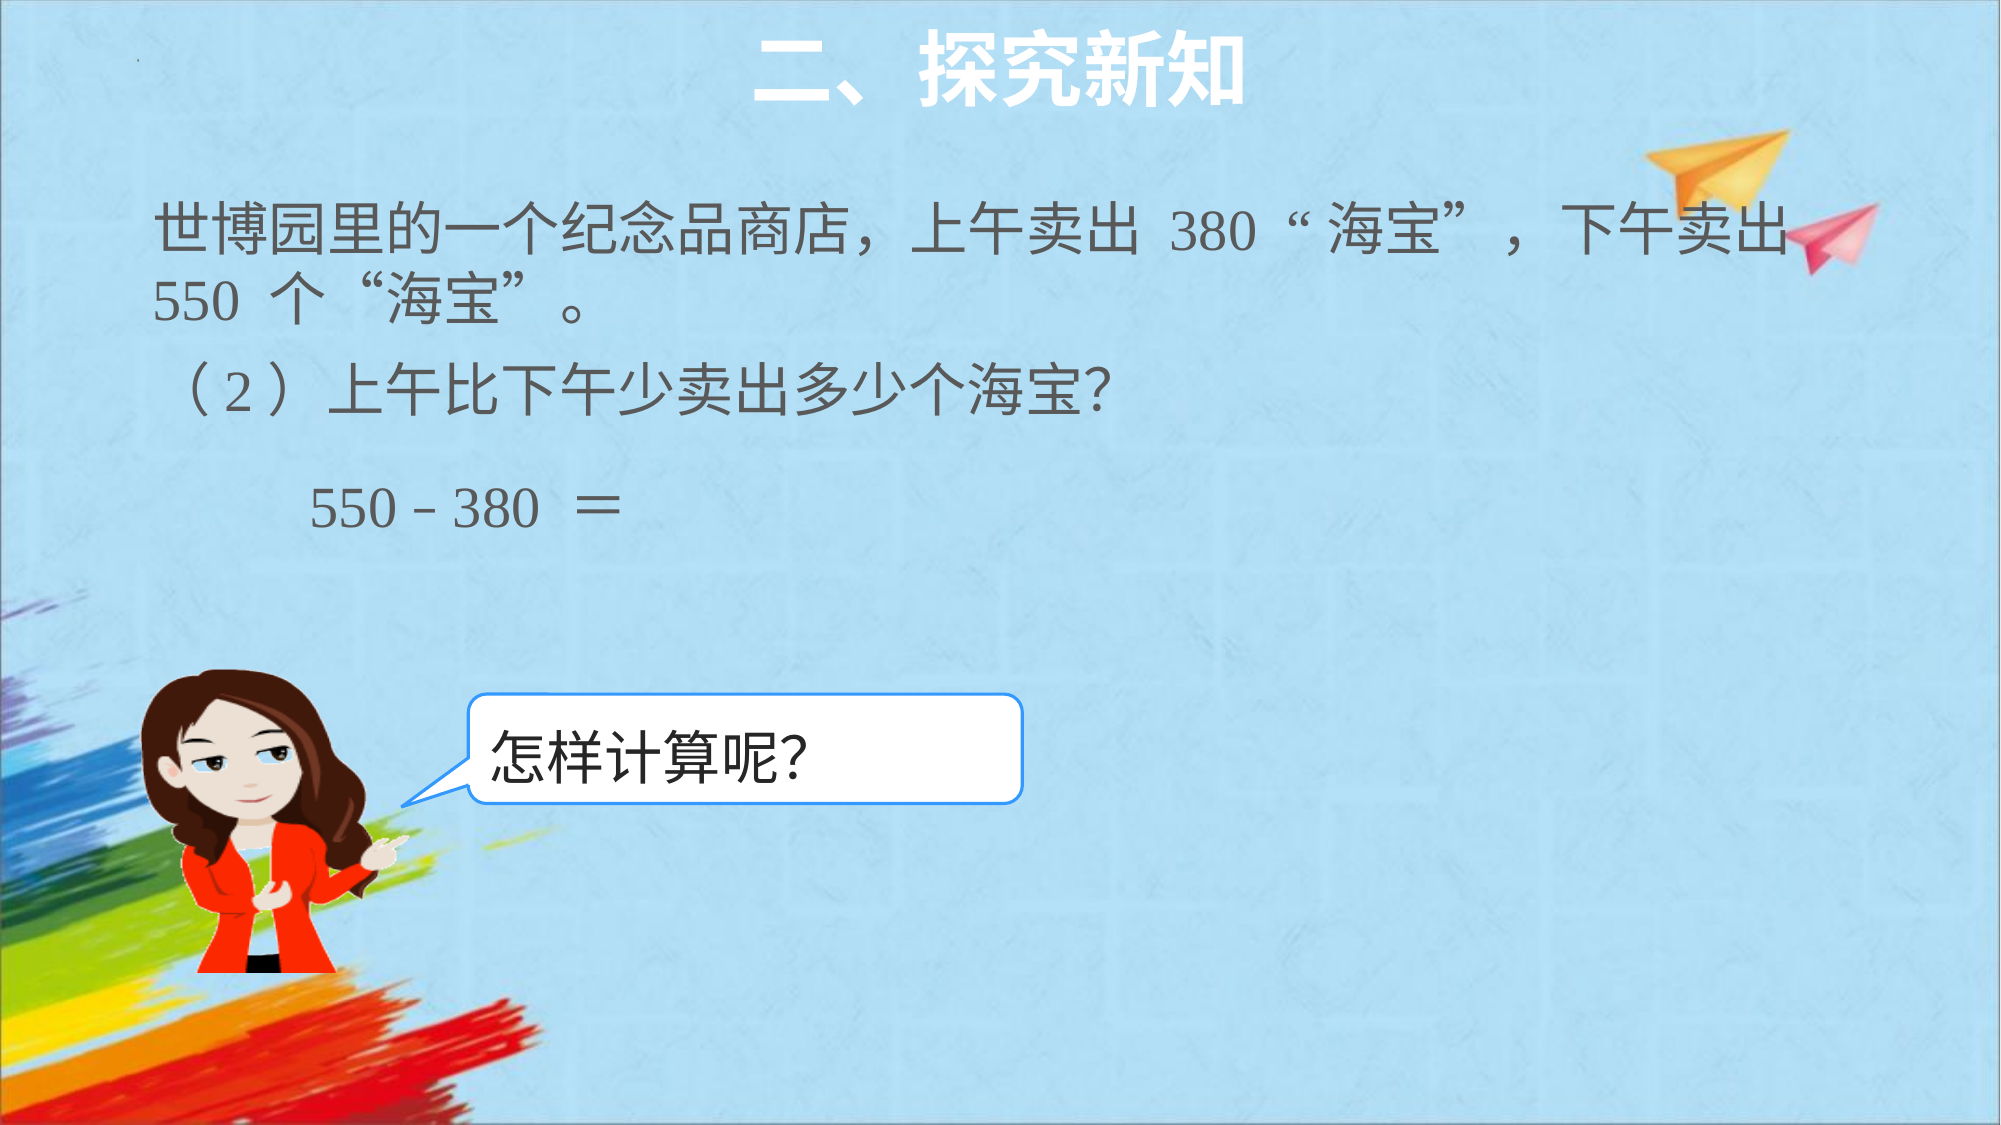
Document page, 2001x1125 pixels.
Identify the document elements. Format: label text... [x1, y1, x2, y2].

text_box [88, 649, 1023, 973]
picture [0, 0, 2001, 1125]
text_box 550 – 380 ＝ [294, 462, 1284, 547]
list 世博园里的一个纪念品商店，上午卖出 380 “海宝”，下午卖出550 个“海宝”。 （2）上午比下午少卖出多少个海宝？ [137, 184, 1863, 1014]
title 二、探究新知 [137, 0, 1863, 135]
